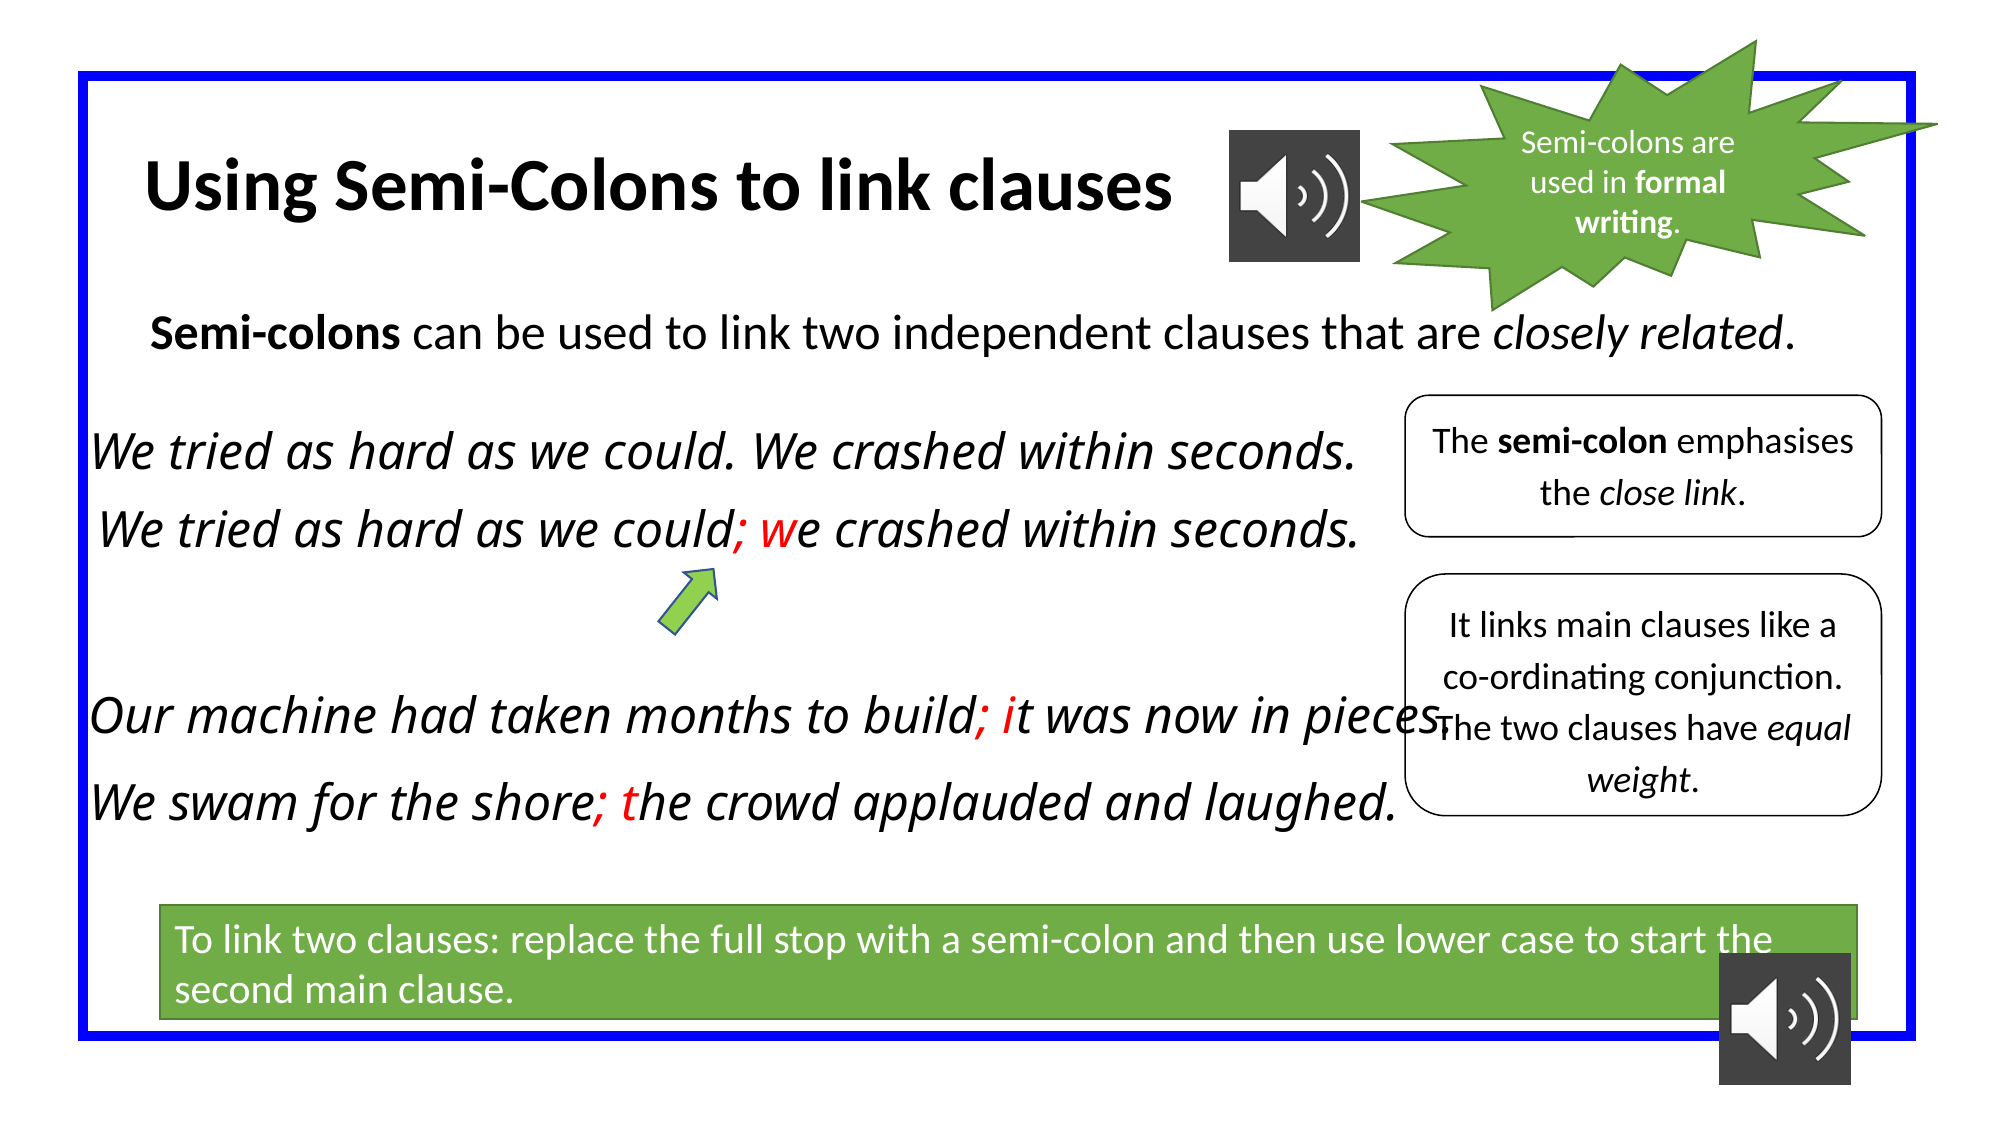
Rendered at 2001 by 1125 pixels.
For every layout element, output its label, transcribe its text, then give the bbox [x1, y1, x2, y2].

text_box Semi-colons can be used to link two independent clauses that are closely related. [135, 291, 1857, 367]
text_box Our machine had taken months to build; it was now in pieces. [60, 676, 1483, 752]
text_box The semi-colon emphasises the close link. [1405, 395, 1882, 537]
text_box It links main clauses like a co-ordinating conjunction. The two clauses have equal weight. [1405, 573, 1882, 816]
text_box To link two clauses: replace the full stop with a semi-colon and then use lower case to start the second main clause. [159, 904, 1858, 1020]
text_box Semi-colons are used in formal writing. [1362, 39, 1939, 312]
text_box We tried as hard as we could; we crashed within seconds. [70, 489, 1390, 565]
text_box [82, 75, 1912, 1037]
picture [1718, 952, 1852, 1086]
picture [1227, 129, 1362, 263]
text_box We tried as hard as we could. We crashed within seconds. [61, 411, 1387, 487]
text_box Using Semi-Colons to link clauses [130, 127, 1190, 233]
text_box [657, 567, 719, 636]
text_box We swam for the shore; the crowd applauded and laughed. [74, 762, 1415, 838]
